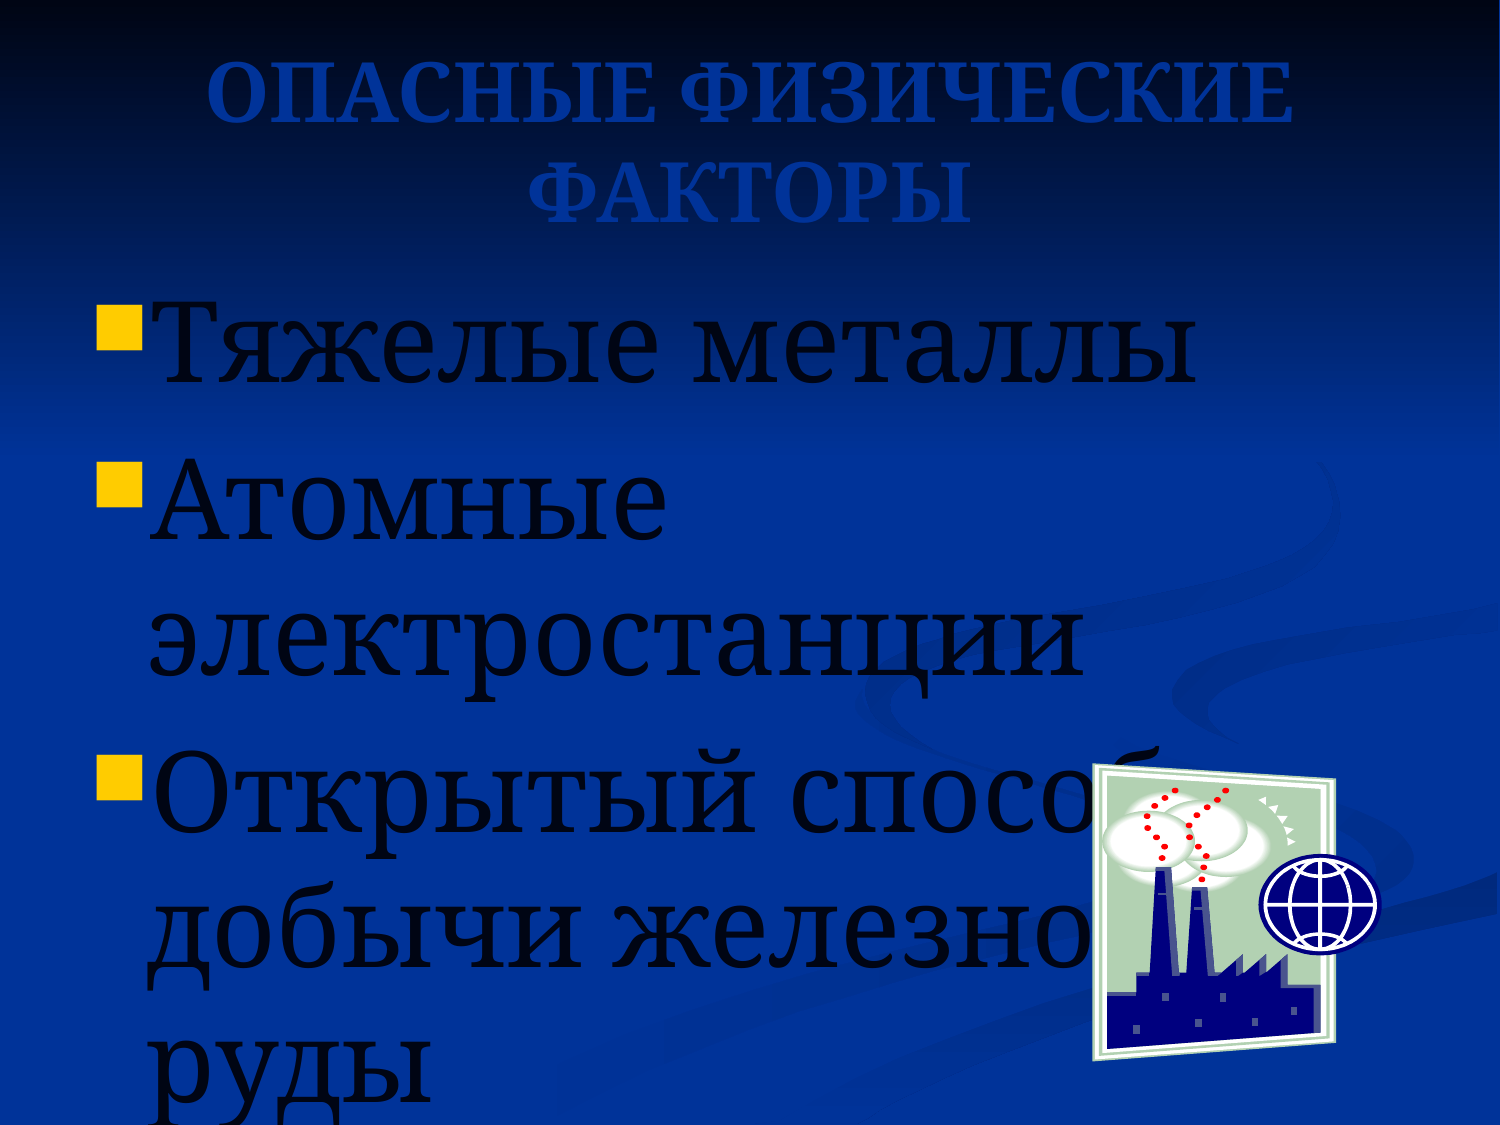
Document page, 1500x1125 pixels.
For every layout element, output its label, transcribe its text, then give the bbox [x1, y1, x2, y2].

picture [1092, 763, 1382, 1062]
title ОПАСНЫЕ ФИЗИЧЕСКИЕ ФАКТОРЫ [74, 44, 1426, 233]
list Тяжелые металлы Атомные электростанции Открытый способ добычи железной руды [74, 262, 1426, 1006]
